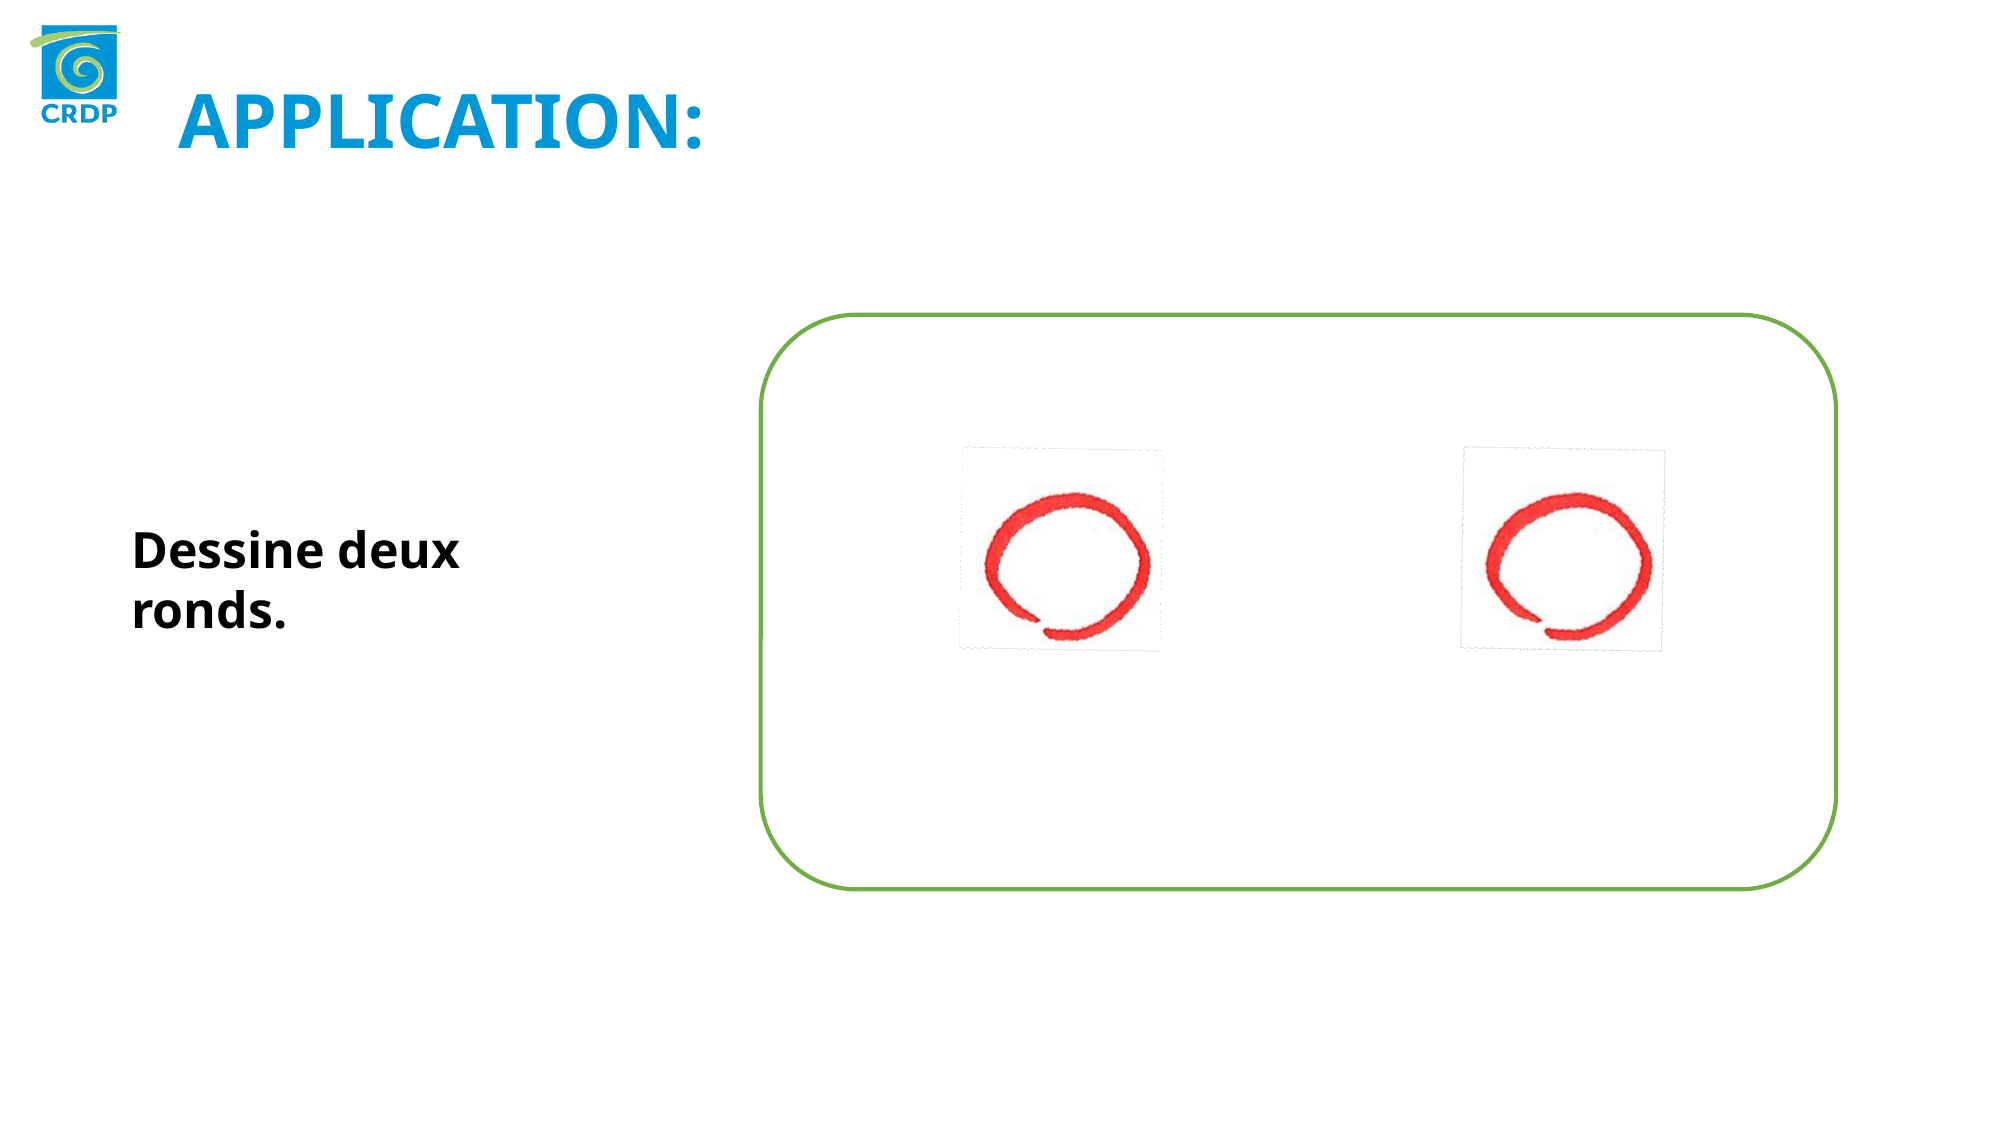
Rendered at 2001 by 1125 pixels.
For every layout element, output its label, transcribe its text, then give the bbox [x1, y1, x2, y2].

text_box APPLICATION: [163, 80, 1837, 157]
text_box Dessine deux ronds. [116, 510, 638, 646]
picture [933, 420, 1189, 677]
text_box [760, 314, 1837, 890]
picture [1434, 420, 1691, 677]
picture [86, 108, 94, 118]
picture [30, 25, 121, 123]
